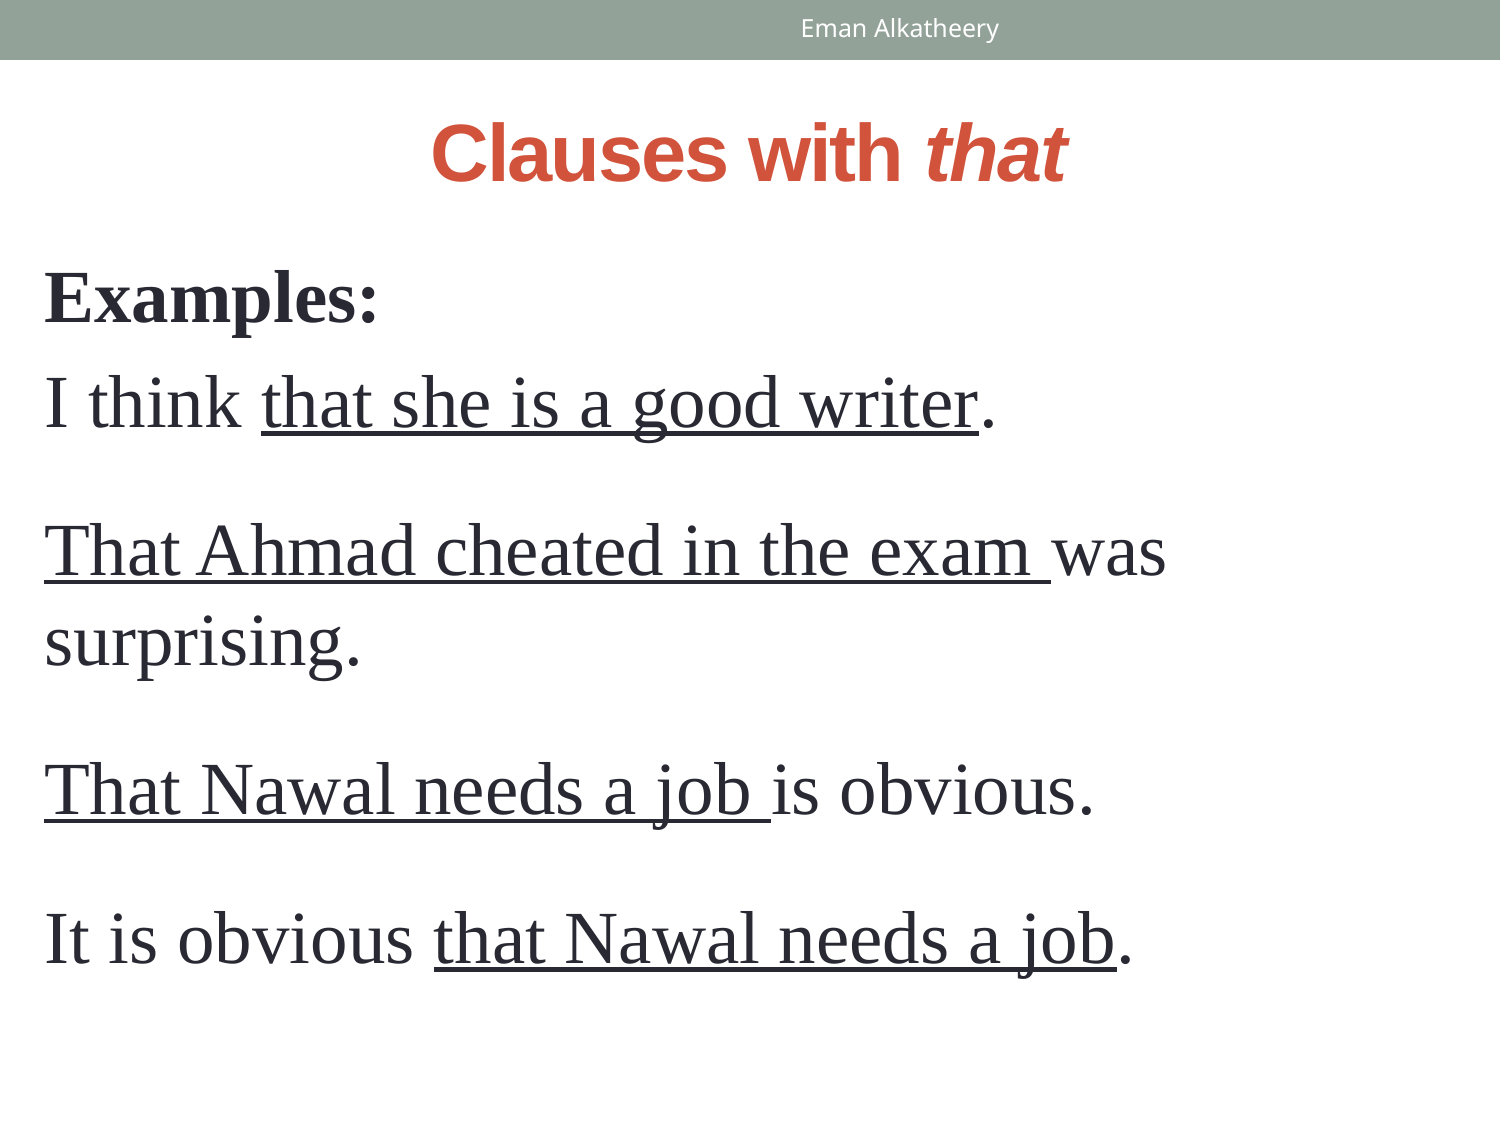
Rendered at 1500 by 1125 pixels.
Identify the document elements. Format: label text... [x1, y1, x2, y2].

title Clauses with that [122, 66, 1376, 232]
list Examples: I think that she is a good writer. That Ahmad cheated in the exam was surprising. That Nawal needs a job is obvious. It is obvious that Nawal needs a job. [29, 239, 1483, 1083]
footer Eman Alkatheery [562, 3, 1238, 57]
